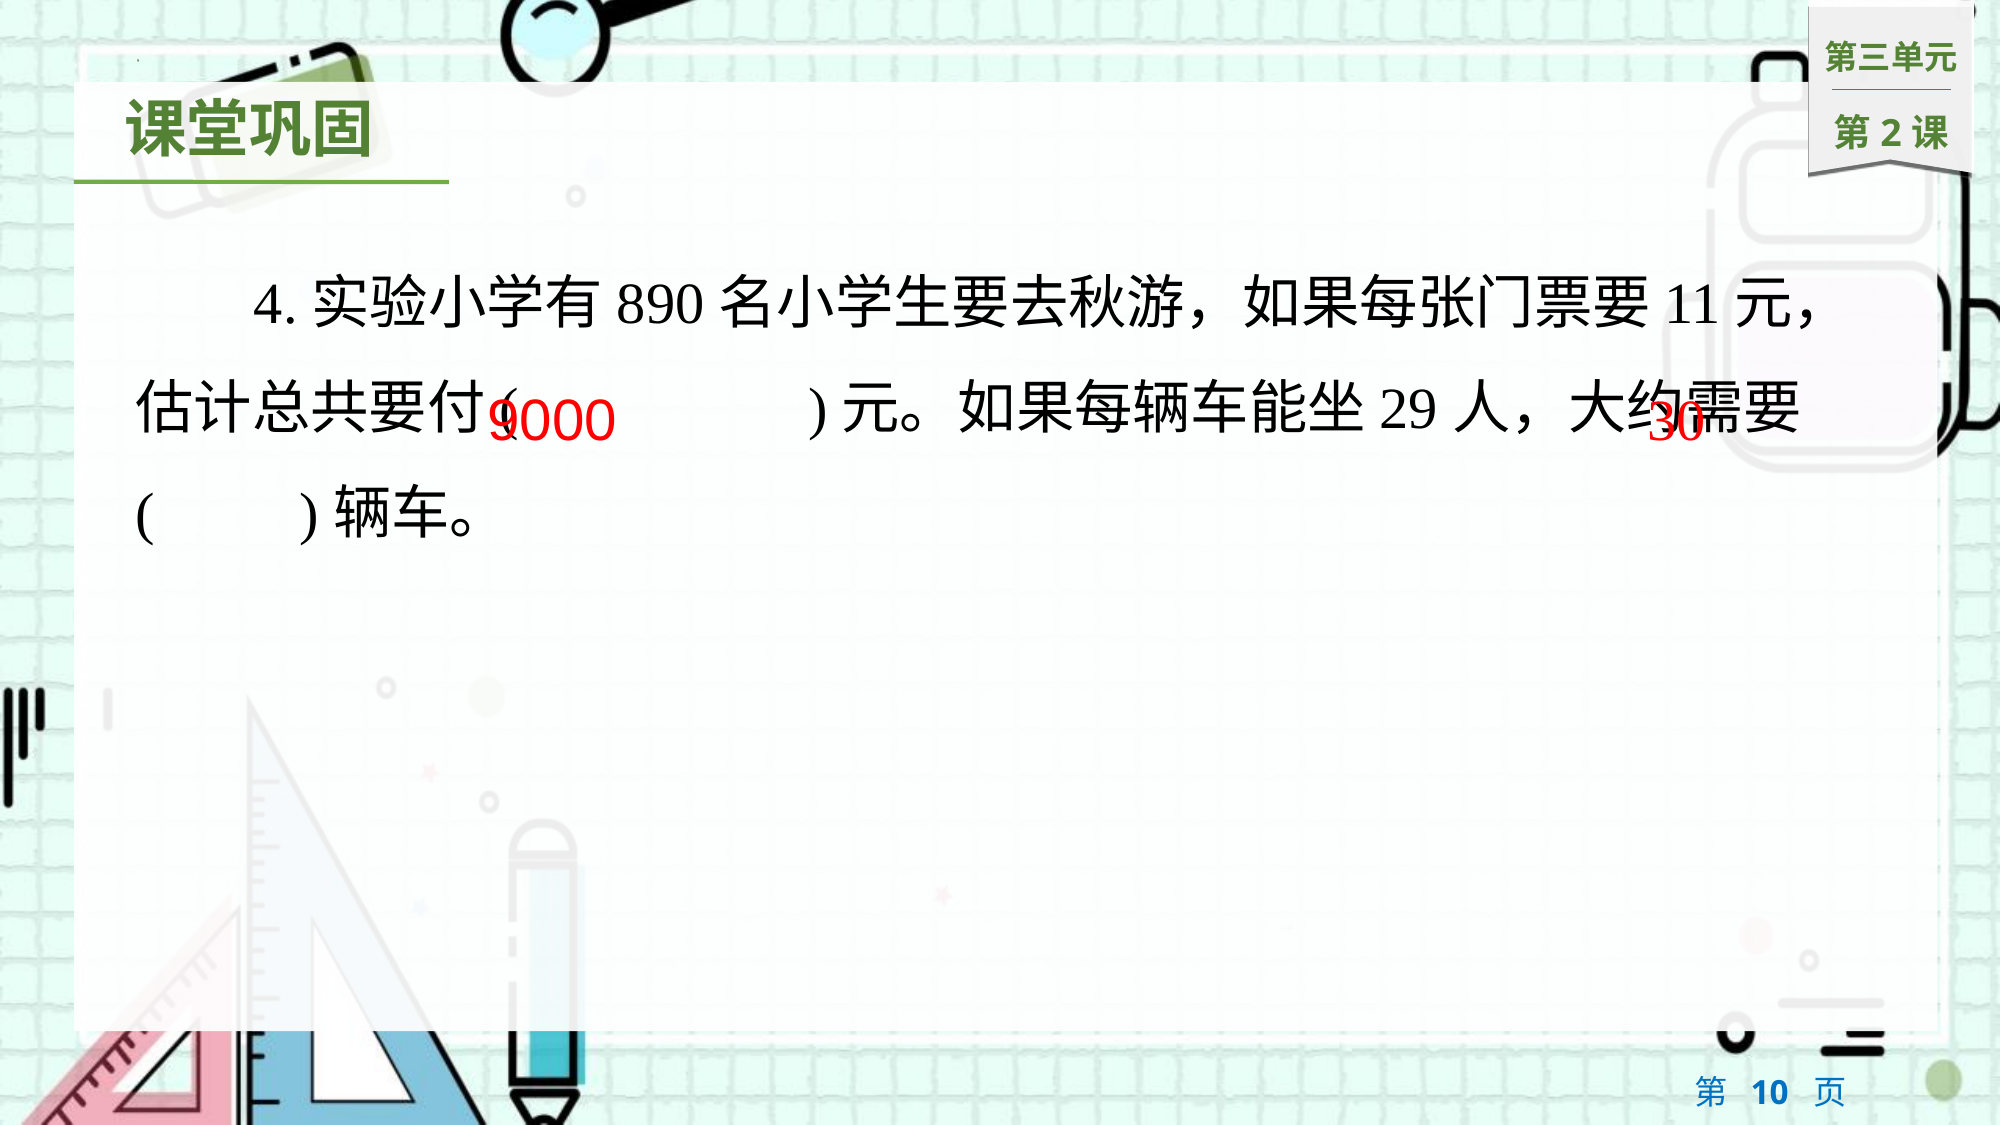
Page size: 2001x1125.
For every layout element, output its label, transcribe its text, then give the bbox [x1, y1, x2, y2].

picture [0, 0, 2000, 1125]
text_box 30 [1632, 339, 1832, 446]
list 4.实验小学有890名小学生要去秋游，如果每张门票要11元，估计总共要付( )元。如果每辆车能坐29人，大约需要( )辆车。 [121, 222, 1903, 985]
picture [1938, 168, 1971, 176]
list 9000 [472, 339, 661, 446]
